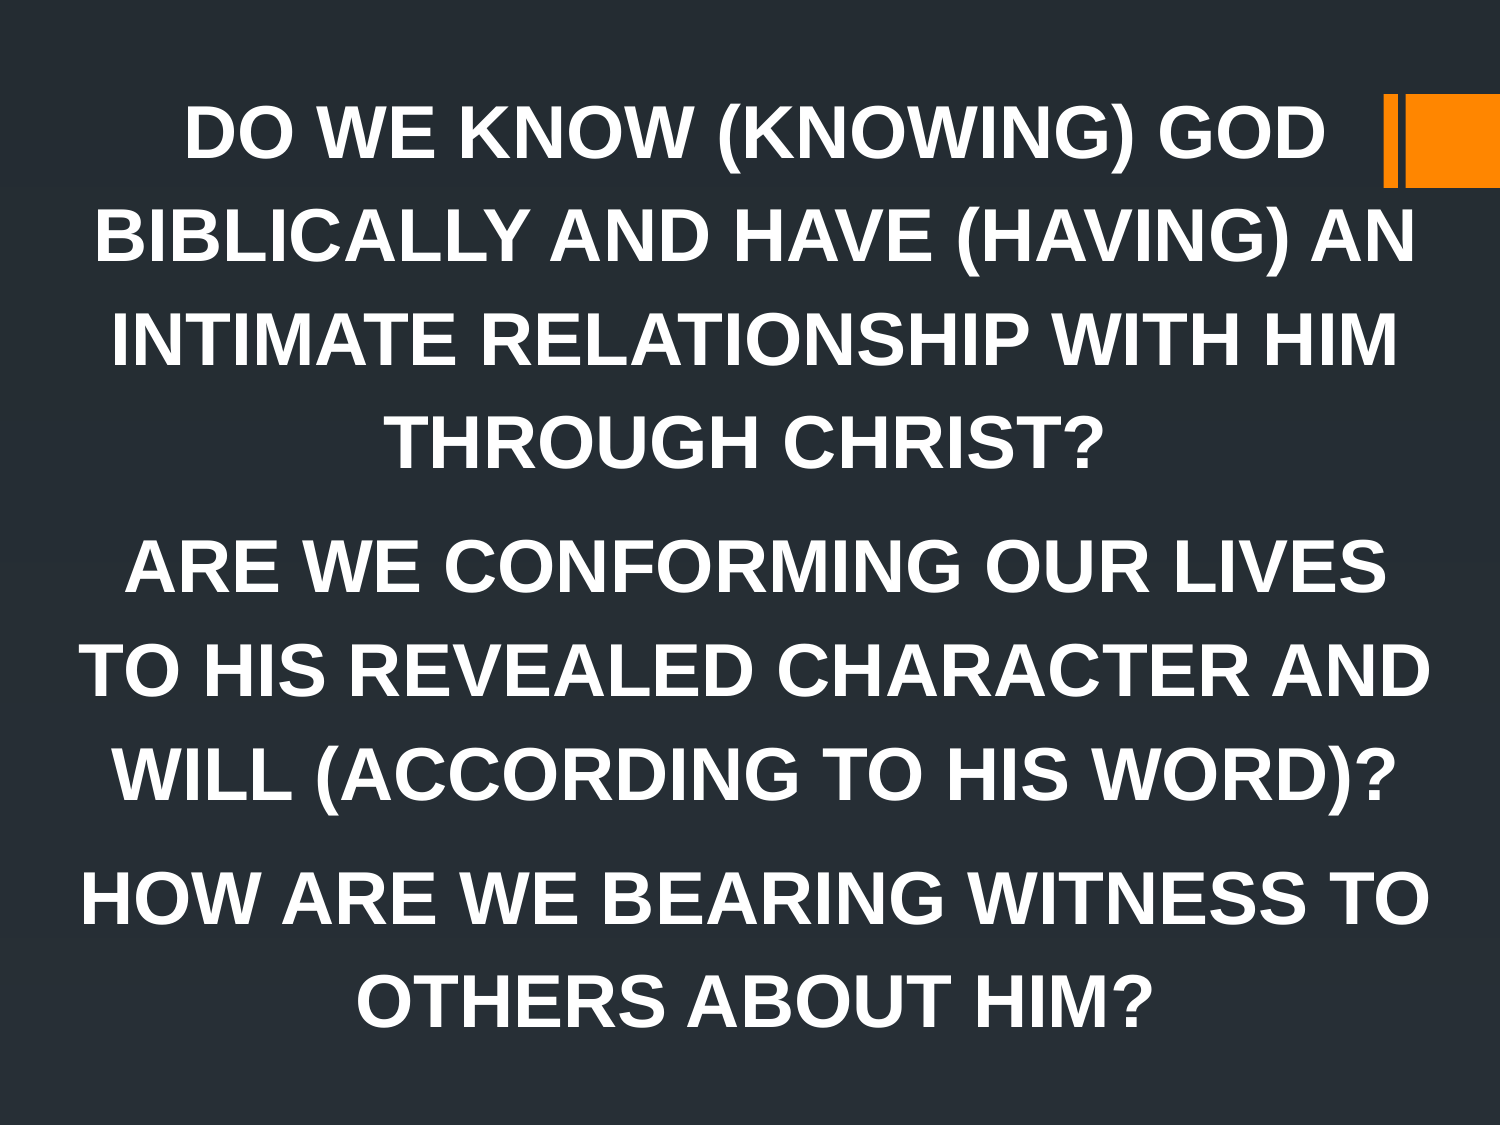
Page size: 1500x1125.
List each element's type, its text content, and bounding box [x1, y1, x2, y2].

text_box DO WE KNOW (KNOWING) GOD BIBLICALLY AND HAVE (HAVING) AN INTIMATE RELATIONSHIP WITH HIM THROUGH CHRIST? ARE WE CONFORMING OUR LIVES TO HIS REVEALED CHARACTER AND WILL (ACCORDING TO HIS WORD)? HOW ARE WE BEARING WITNESS TO OTHERS ABOUT HIM? [62, 62, 1450, 1051]
